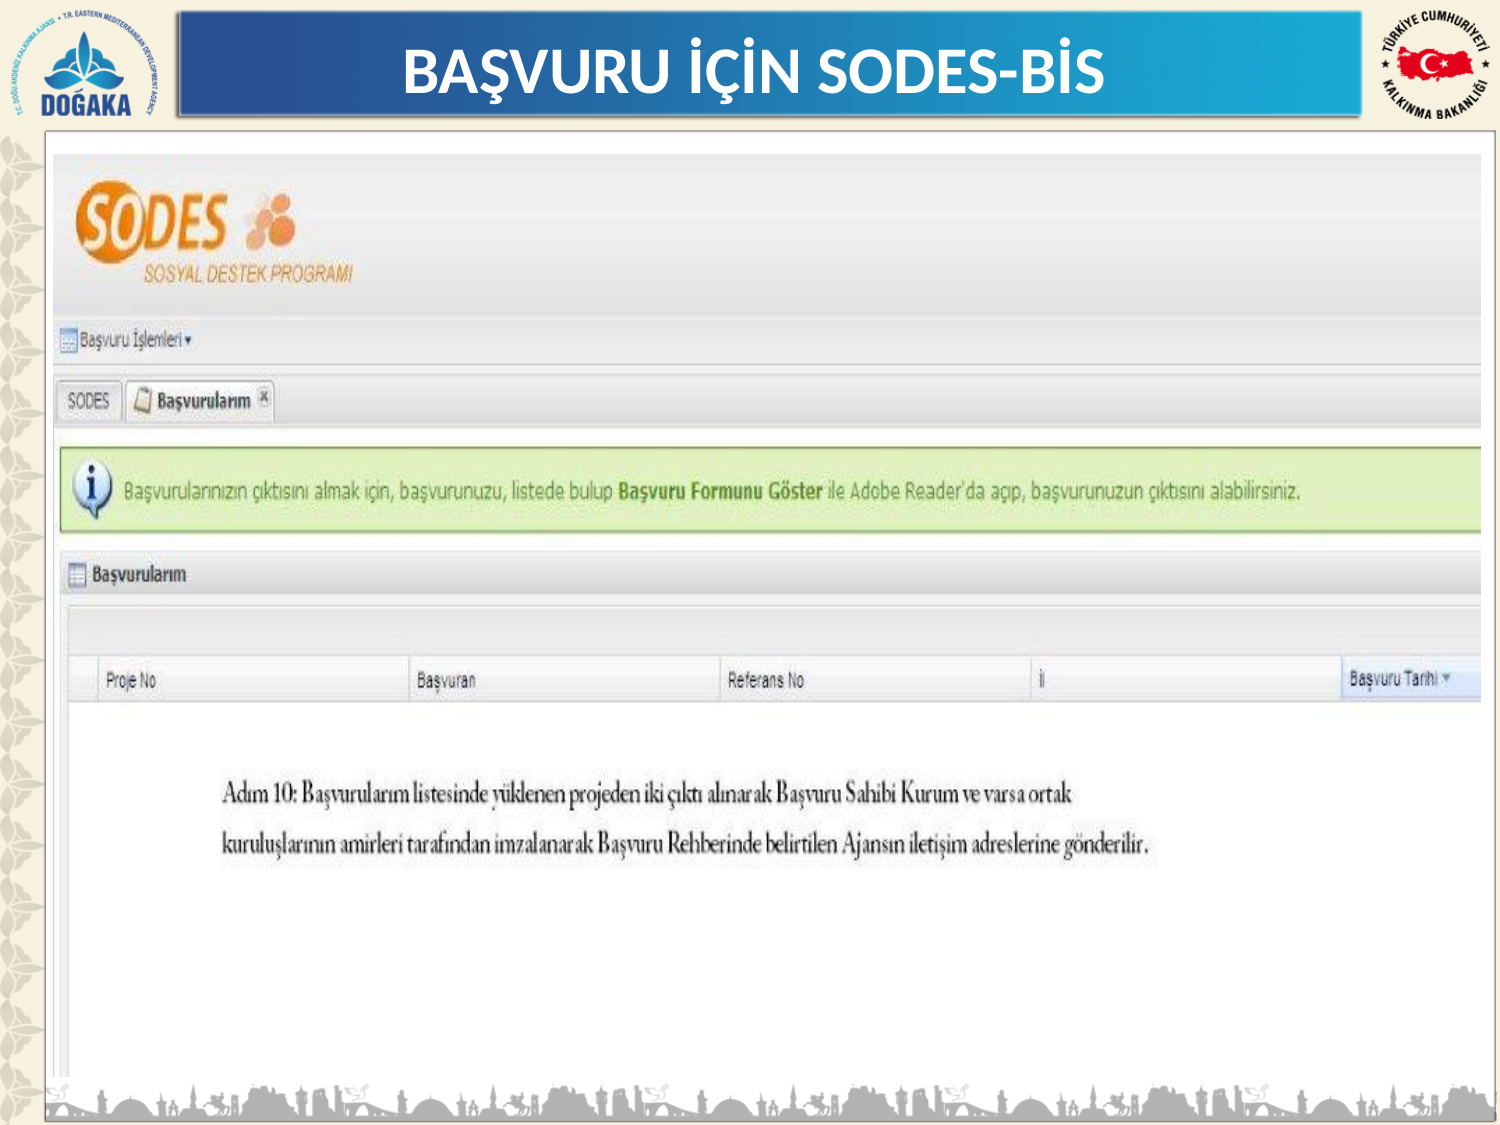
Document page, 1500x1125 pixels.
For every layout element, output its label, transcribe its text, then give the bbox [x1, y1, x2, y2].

picture [0, 0, 1500, 1125]
title BAŞVURU İÇİN SODES-BİS [183, 19, 1341, 114]
